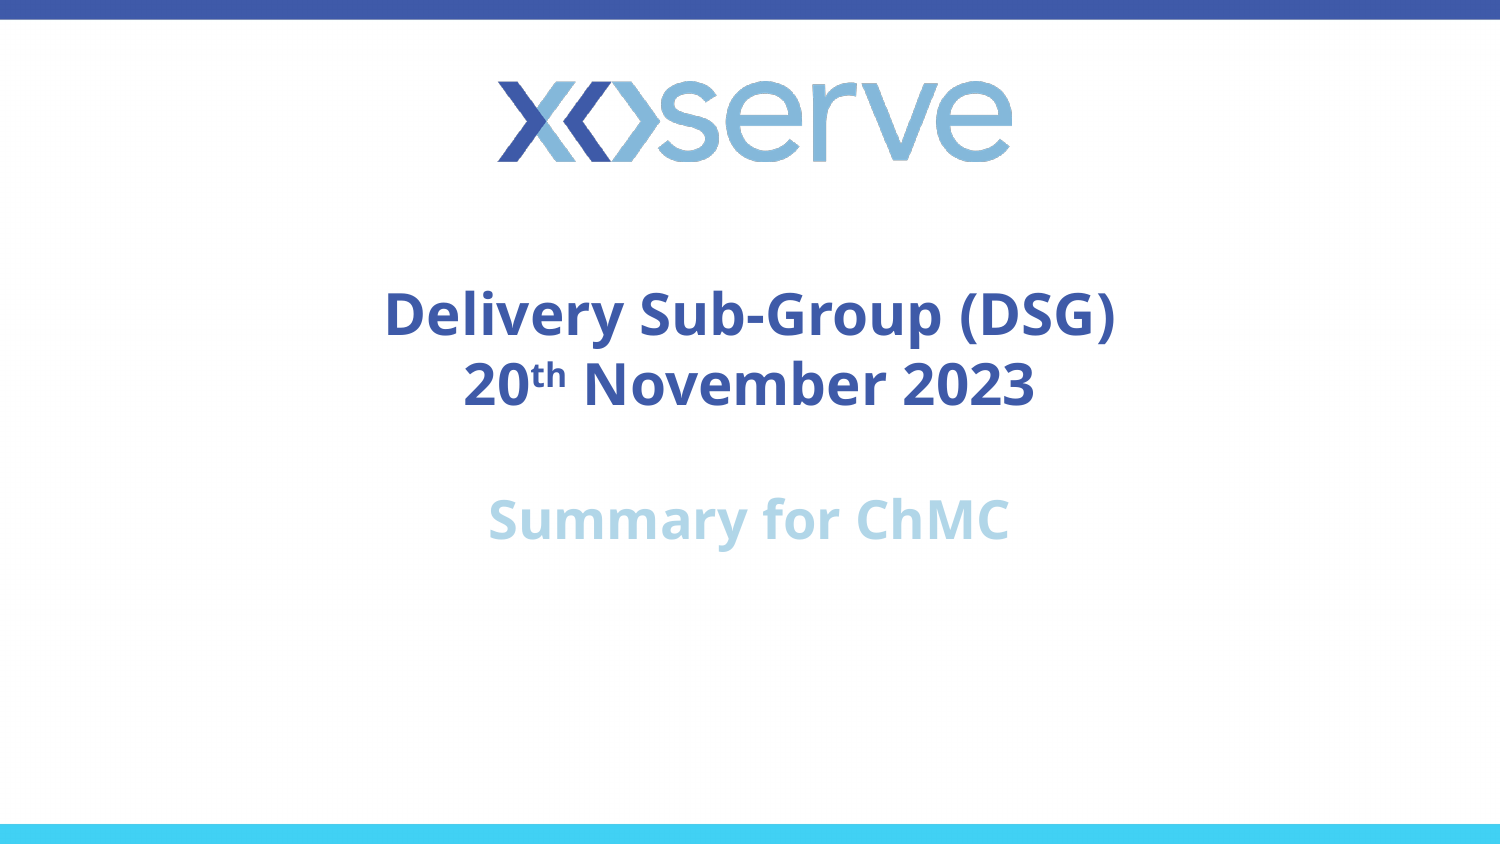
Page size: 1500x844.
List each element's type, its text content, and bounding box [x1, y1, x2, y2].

picture [0, 0, 1500, 844]
subtitle Summary for ChMC [225, 478, 1275, 694]
title Delivery Sub-Group (DSG) 20th November 2023 [112, 256, 1388, 438]
